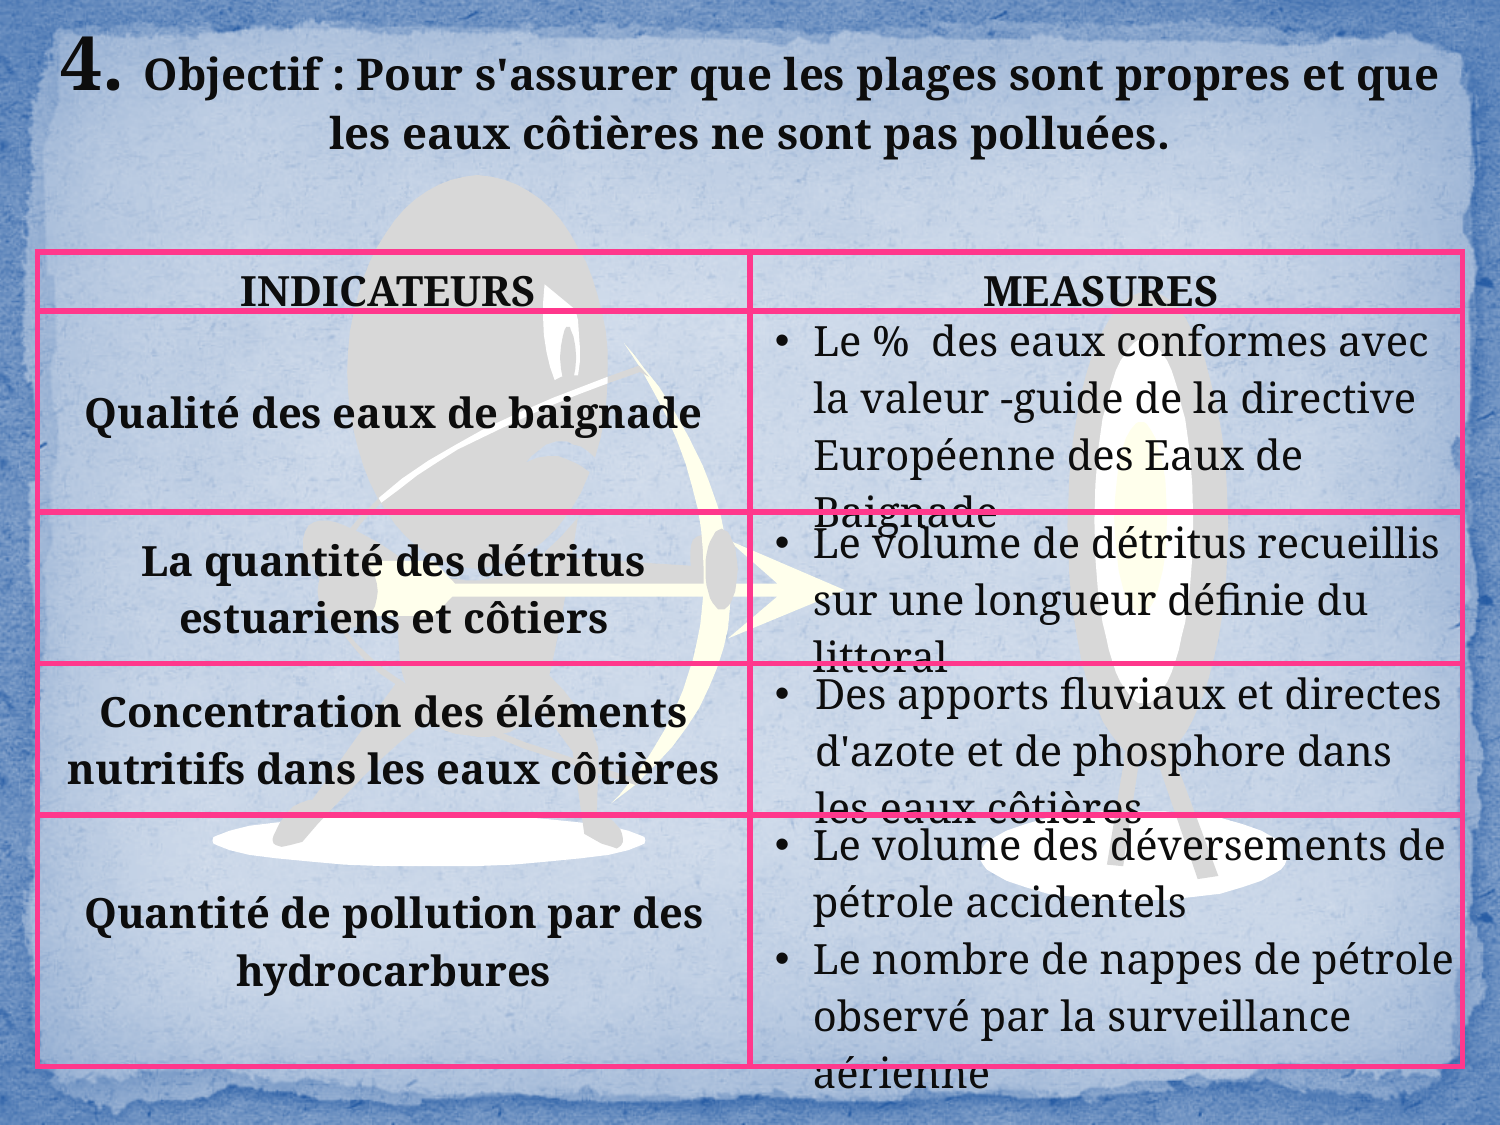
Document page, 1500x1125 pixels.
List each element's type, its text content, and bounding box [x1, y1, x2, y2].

table_cell La quantité des détritus estuariens et côtiers [40, 515, 207, 661]
table_cell Concentration des éléments nutritifs dans les eaux côtières [40, 666, 207, 812]
table_cell Quantité de pollution par des hydrocarbures [40, 818, 747, 1064]
table_cell Des apports fluviaux et directes d'azote et de phosphore dans les eaux côtières [1291, 666, 1460, 812]
table_cell Le volume des déversements de pétrole accidentels Le nombre de nappes de pétrole observé par la surveillance aérienne [753, 818, 1460, 1064]
table_cell Qualité des eaux de baignade [40, 314, 207, 509]
table_header MEASURES [1291, 255, 1460, 308]
table_cell Le % des eaux conformes avec la valeur -guide de la directive Européenne des Eaux de Baignade [1291, 314, 1460, 509]
table_header INDICATEURS [40, 255, 207, 308]
text_box 4. Objectif : Pour s'assurer que les plages sont propres et que les eaux côtières ne sont pas polluées. [37, 8, 1463, 166]
table_cell Le volume de détritus recueillis sur une longueur définie du littoral [1291, 515, 1460, 661]
picture [212, 174, 1288, 901]
